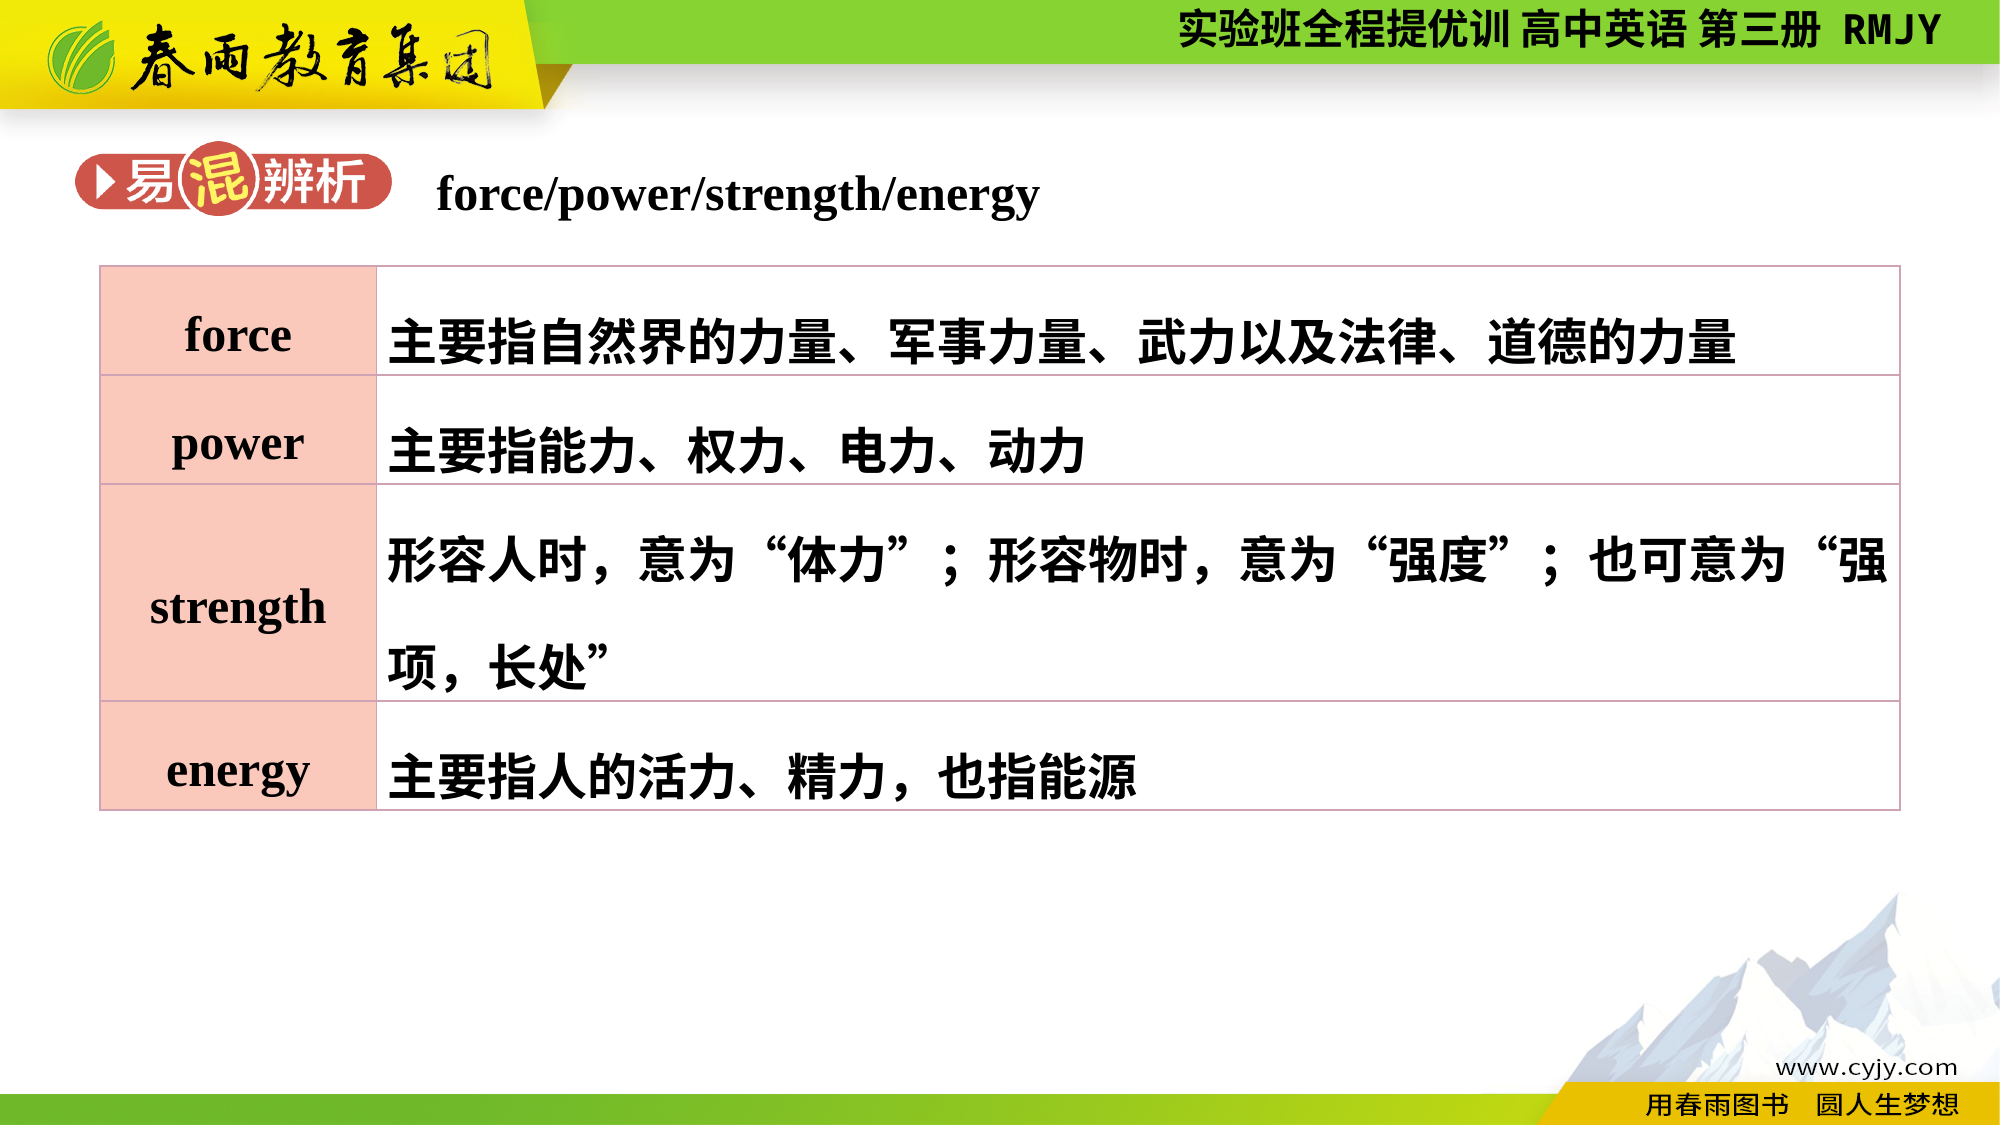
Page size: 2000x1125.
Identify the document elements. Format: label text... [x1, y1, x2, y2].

table_cell energy [101, 702, 376, 809]
table_cell 主要指人的活力、精力，也指能源 [377, 702, 1899, 809]
table_header 主要指自然界的力量、军事力量、武力以及法律、道德的力量 [377, 267, 1899, 374]
list force/power/strength/energy [59, 122, 1944, 218]
table_cell 主要指能力、权力、电力、动力 [377, 376, 1899, 483]
picture [0, 0, 2000, 1125]
table_cell power [101, 376, 376, 483]
table_header force [101, 267, 376, 374]
table_cell 形容人时，意为“体力”；形容物时，意为“强度”；也可意为“强项，长处” [377, 485, 1899, 700]
table_cell strength [101, 485, 376, 700]
